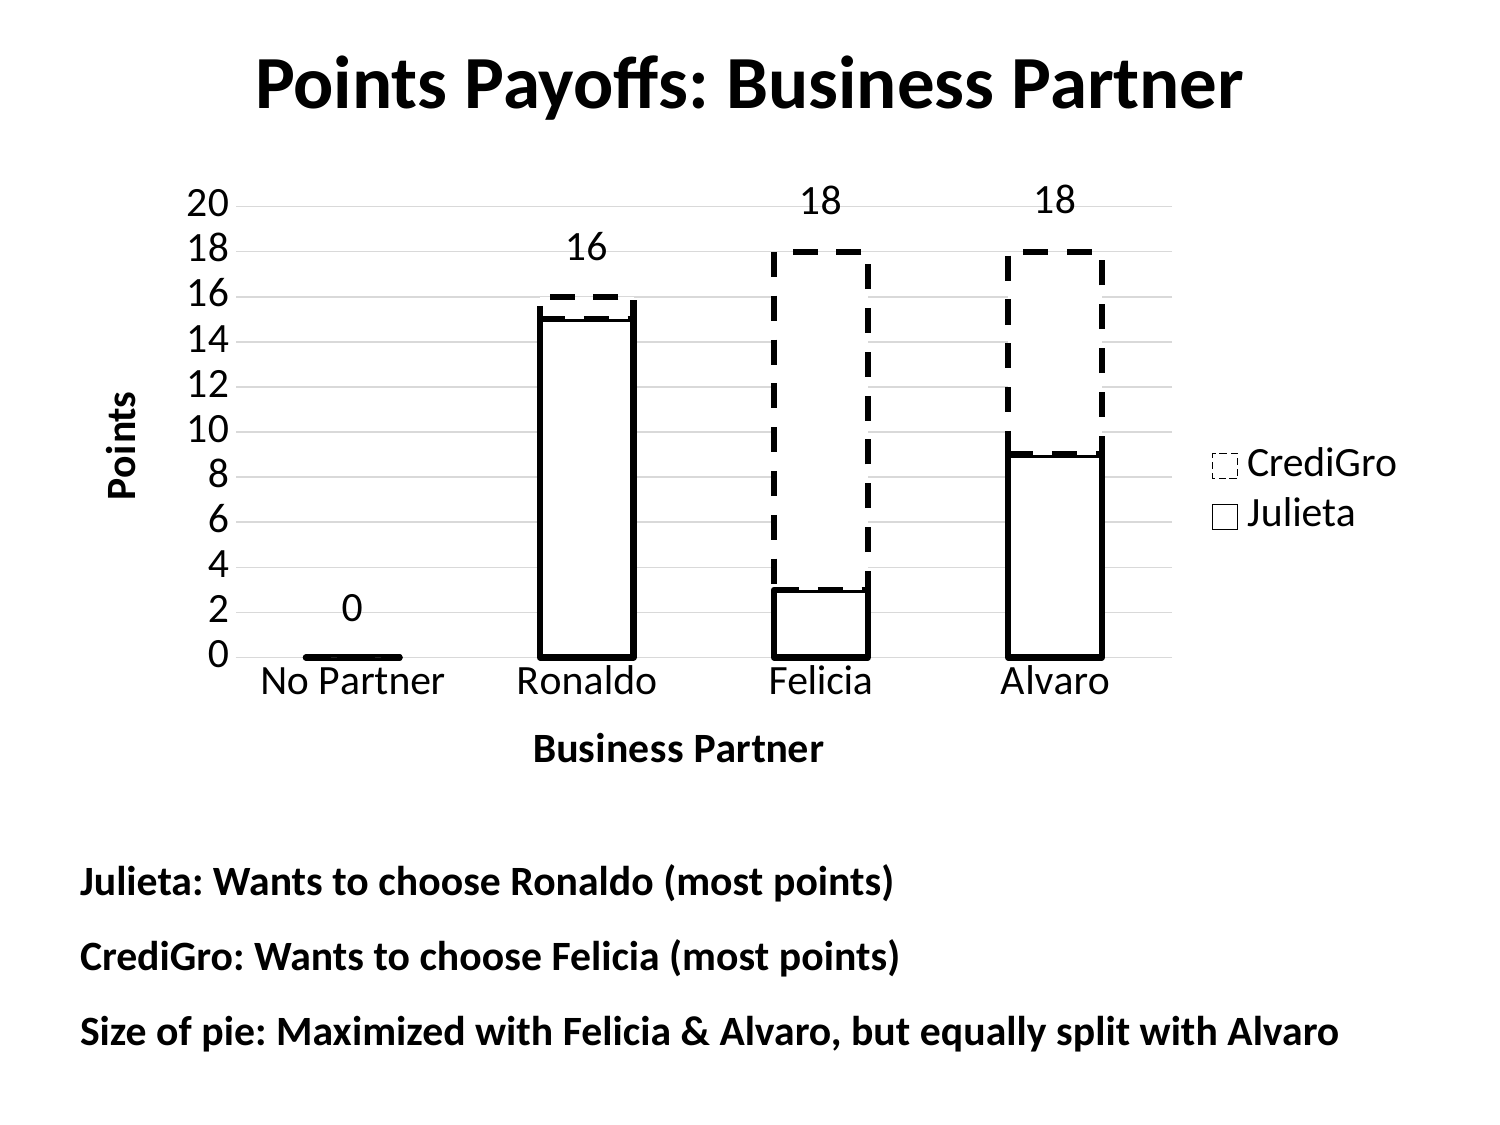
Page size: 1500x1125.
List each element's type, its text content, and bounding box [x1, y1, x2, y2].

title Points Payoffs: Business Partner [0, 0, 1500, 173]
chart [64, 172, 1424, 811]
text_box Julieta: Wants to choose Ronaldo (most points) CrediGro: Wants to choose Felicia (most points) Size of pie: Maximized with Felicia & Alvaro, but equally split with Alvaro [64, 846, 1425, 1125]
